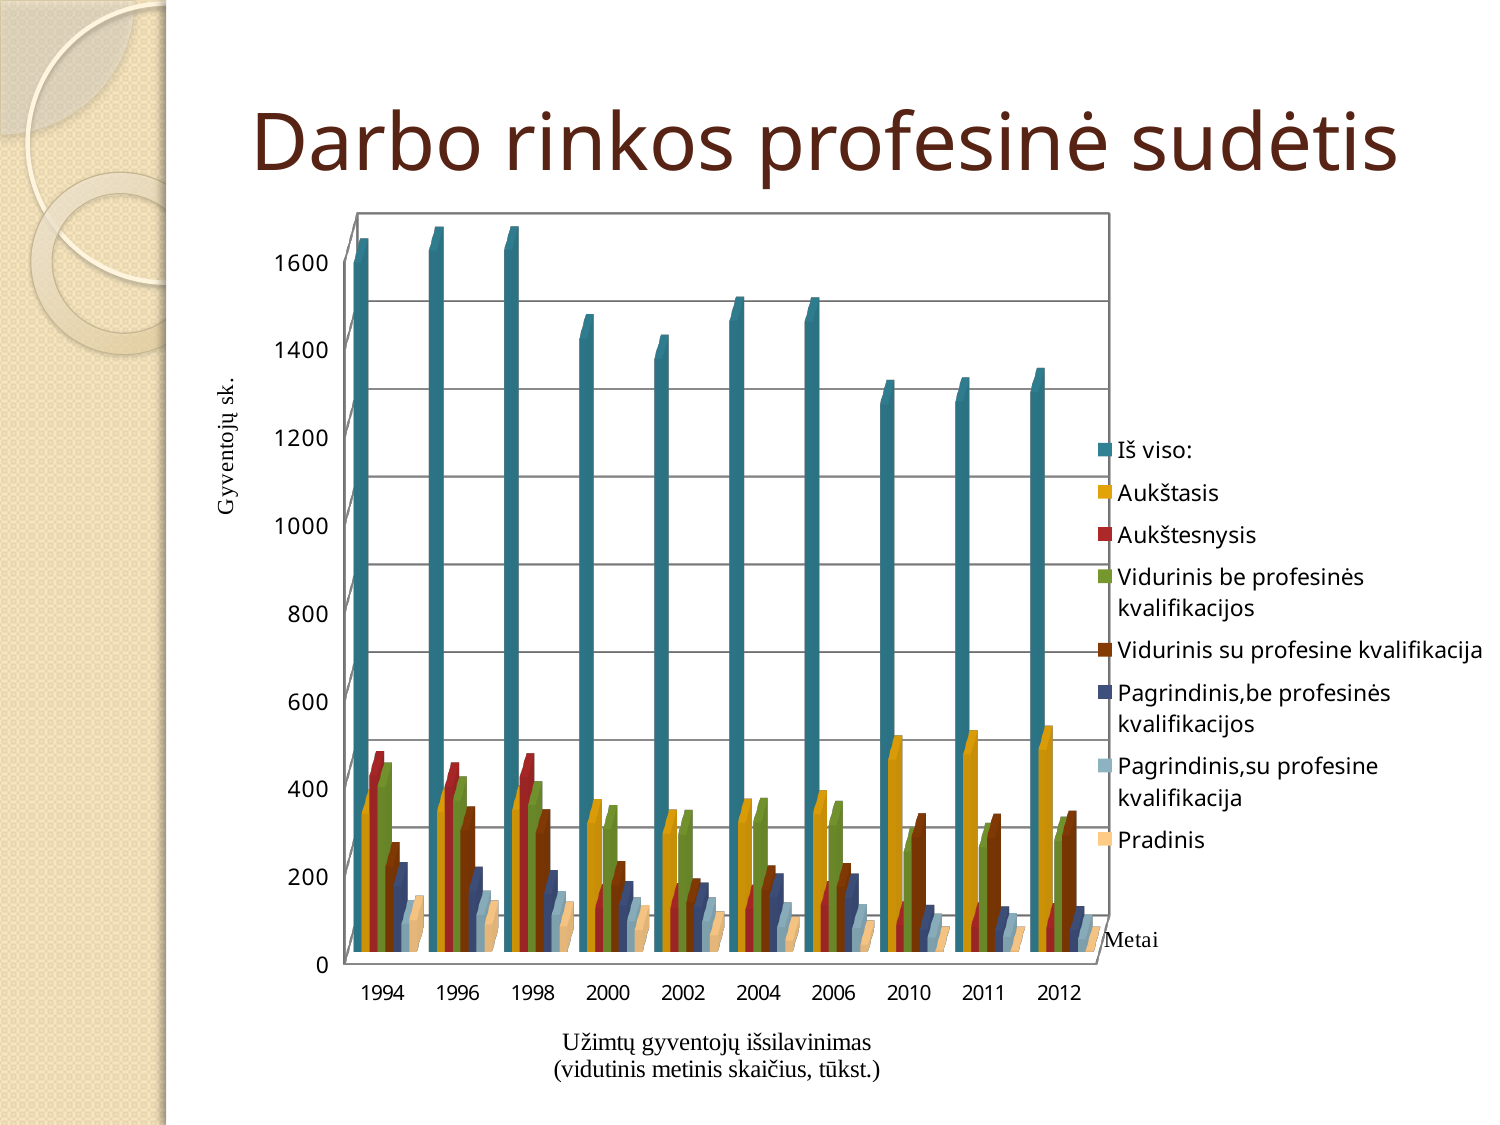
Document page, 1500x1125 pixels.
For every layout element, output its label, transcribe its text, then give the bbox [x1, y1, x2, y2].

title Darbo rinkos profesinė sudėtis [235, 45, 1466, 196]
chart [187, 198, 1500, 1091]
